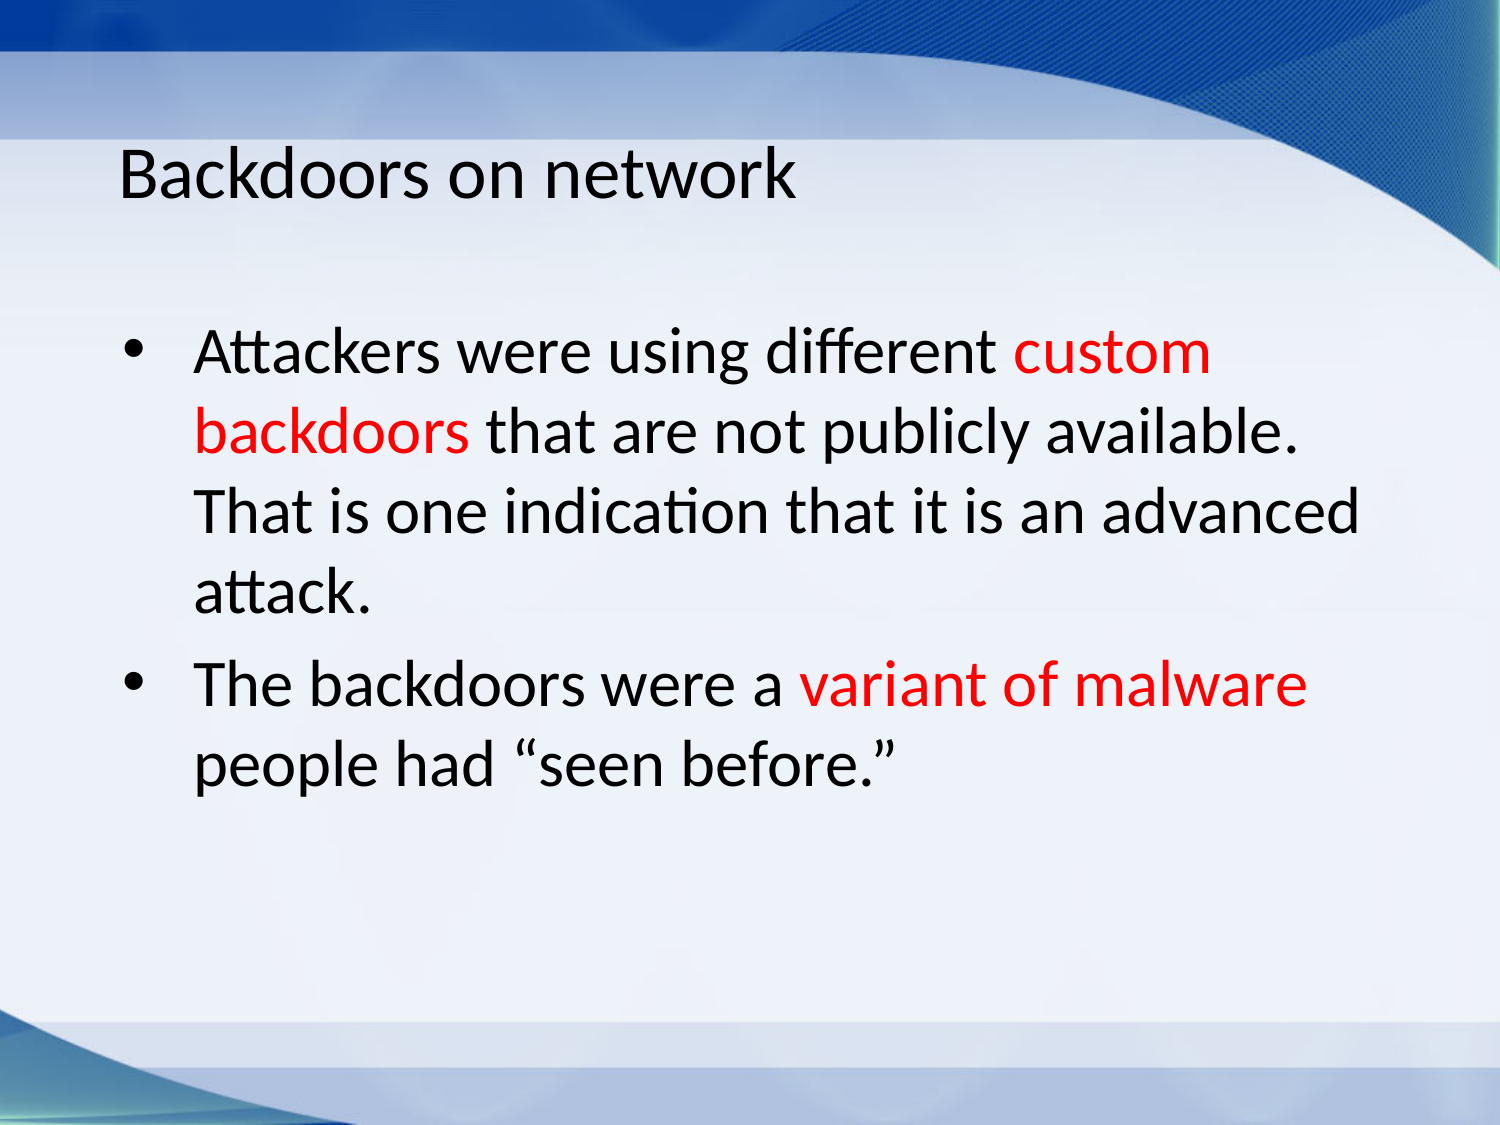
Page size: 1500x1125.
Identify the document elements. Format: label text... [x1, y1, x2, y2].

title Backdoors on network [103, 59, 1397, 278]
list Attackers were using different custom backdoors that are not publicly available. That is one indication that it is an advanced attack. The backdoors were a variant of malware people had “seen before.” [103, 299, 1397, 1014]
picture [0, 0, 1500, 1125]
